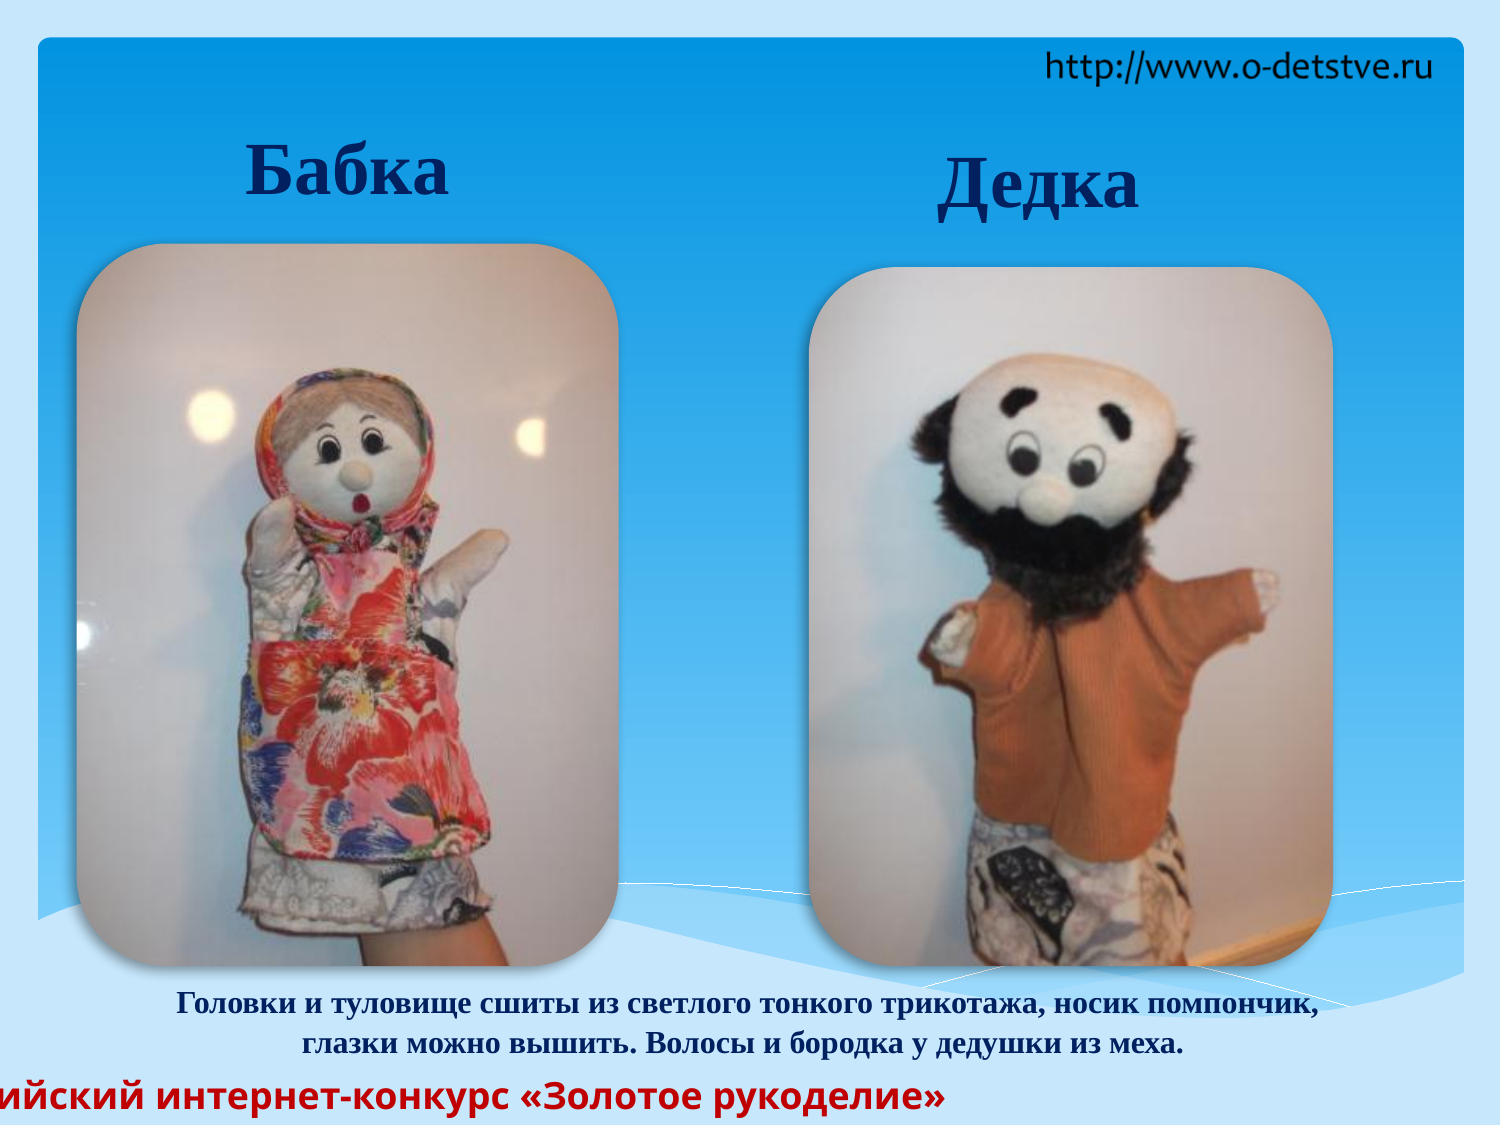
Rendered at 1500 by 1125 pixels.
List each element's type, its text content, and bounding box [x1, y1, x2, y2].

text_box Головки и туловище сшиты из светлого тонкого трикотажа, носик помпончик, глазки можно вышить. Волосы и бородка у дедушки из меха. [105, 966, 1382, 1097]
text_box Бабка [105, 111, 590, 234]
picture [808, 266, 1334, 967]
picture [1021, 30, 1458, 38]
picture [76, 243, 619, 967]
subtitle Дедка [806, 125, 1291, 256]
text_box II Всероссийский интернет-конкурс «Золотое рукоделие» [0, 1064, 962, 1125]
